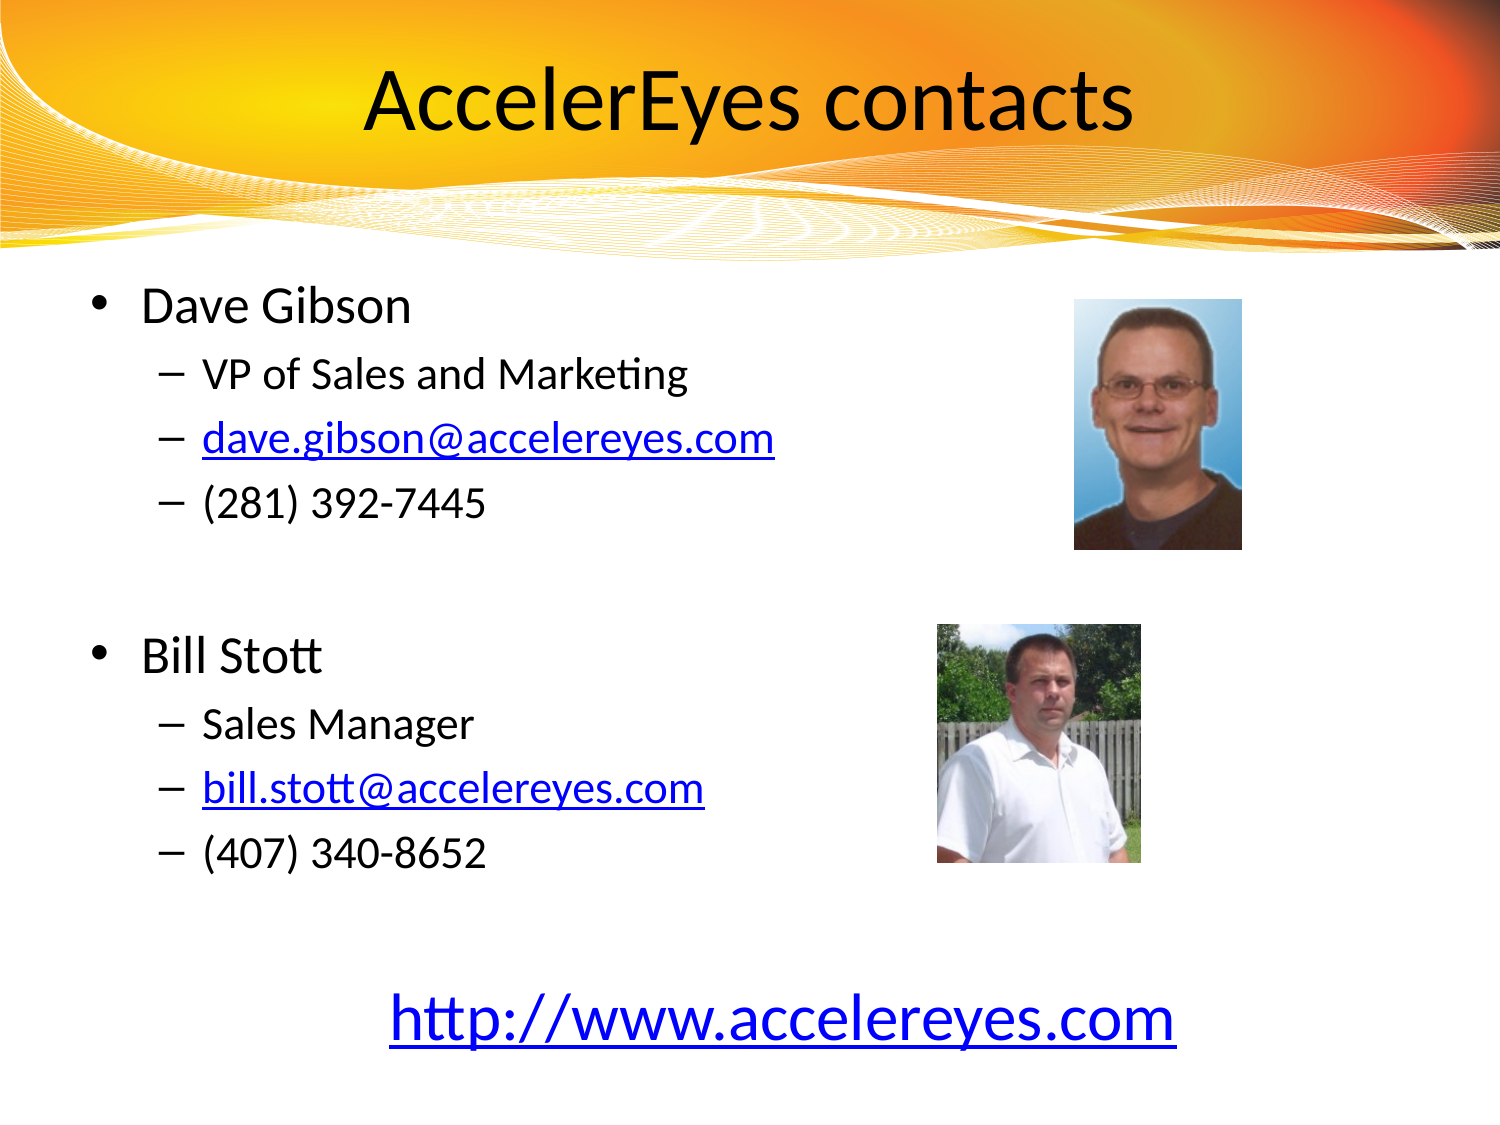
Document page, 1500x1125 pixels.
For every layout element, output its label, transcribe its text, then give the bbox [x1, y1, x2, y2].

list Dave Gibson VP of Sales and Marketing dave.gibson@accelereyes.com (281) 392-7445 Bill Stott Sales Manager bill.stott@accelereyes.com (407) 340-8652 http://www.accelereyes.com [75, 262, 1425, 1063]
title AccelerEyes contacts [75, 0, 1425, 188]
picture [0, 0, 1500, 1125]
